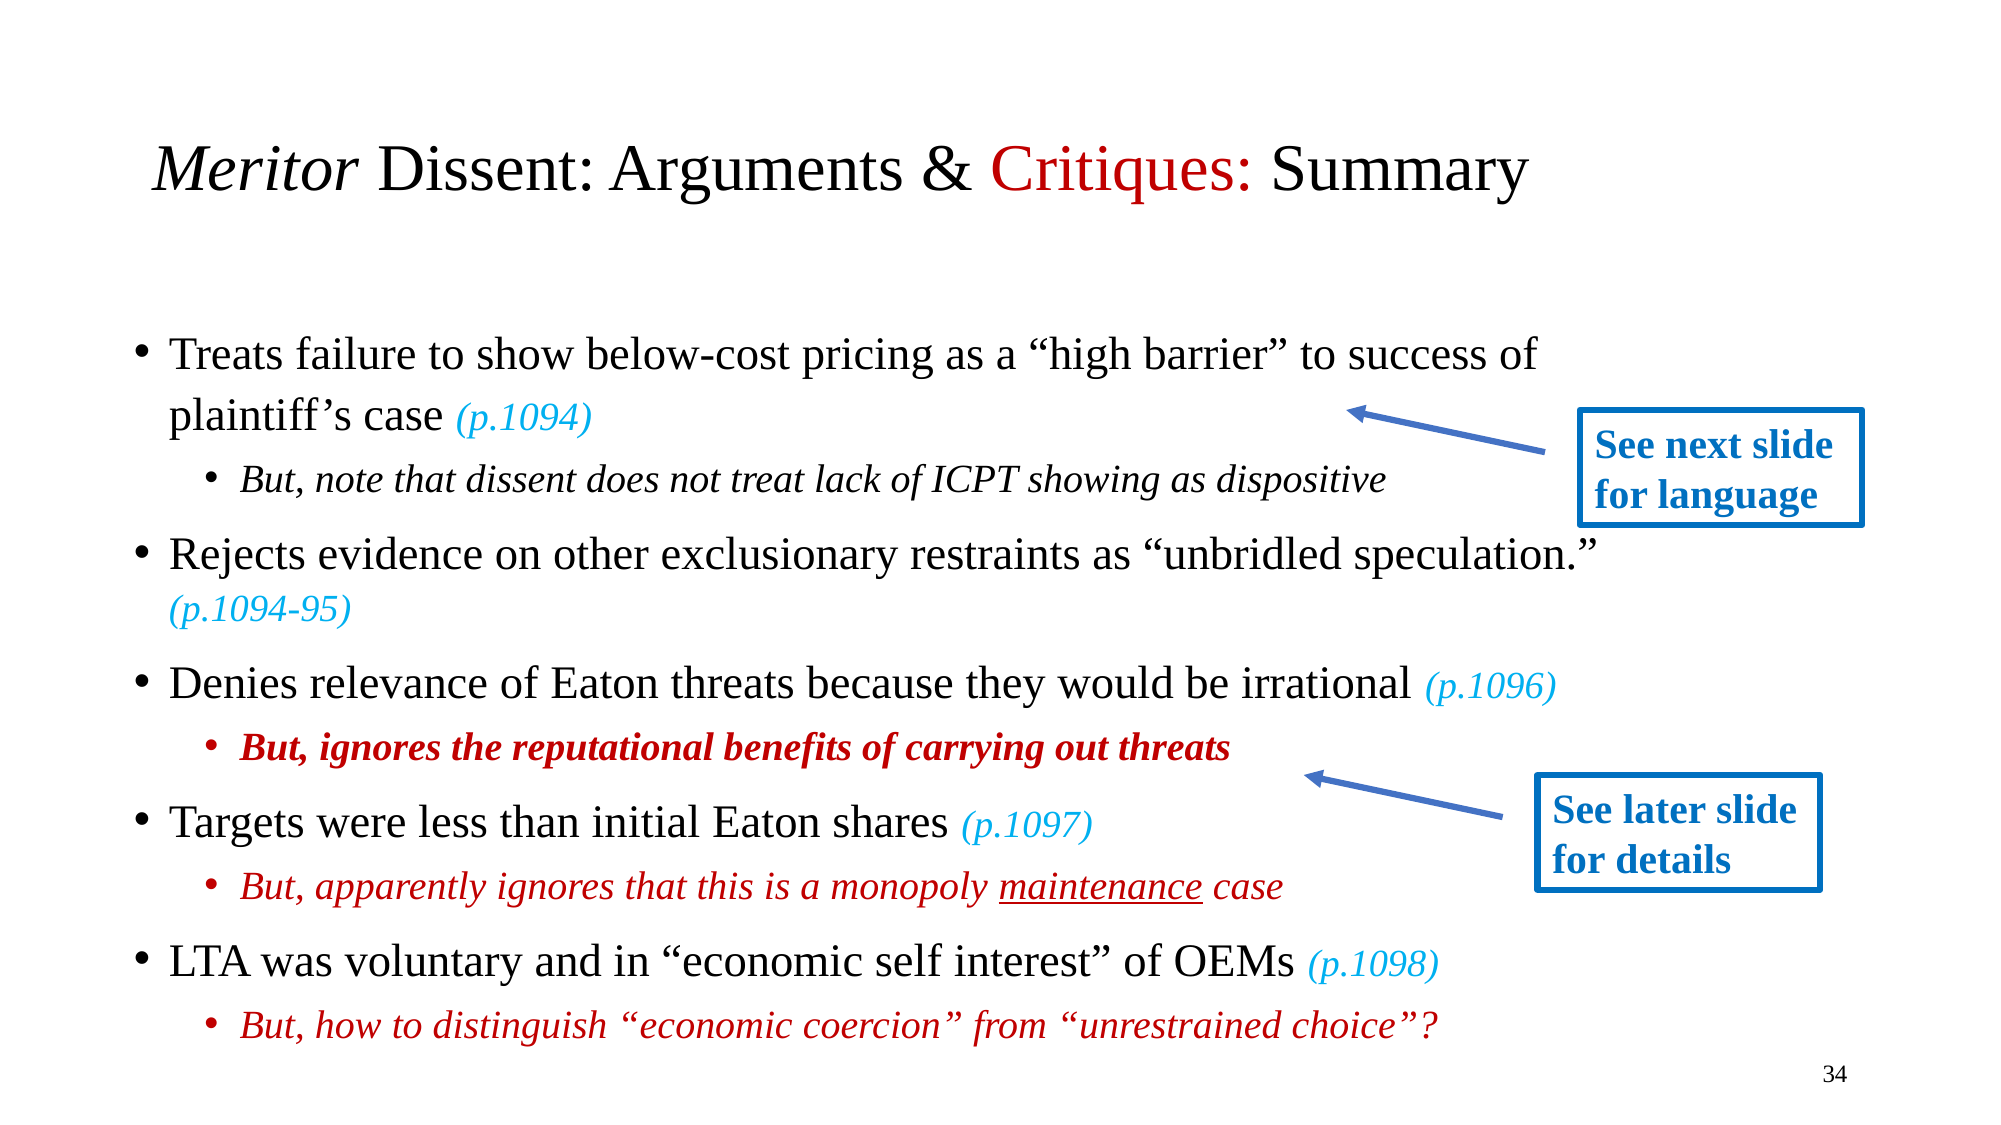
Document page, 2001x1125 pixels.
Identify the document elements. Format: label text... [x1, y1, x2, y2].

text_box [1346, 409, 1545, 453]
list Treats failure to show below-cost pricing as a “high barrier” to success of plaintiff’s case (p.1094) But, note that dissent does not treat lack of ICPT showing as dispositive Rejects evidence on other exclusionary restraints as “unbridled speculation.” (p.1094-95) Denies relevance of Eaton threats because they would be irrational (p.1096) But, ignores the reputational benefits of carrying out threats Targets were less than initial Eaton shares (p.1097) But, apparently ignores that this is a monopoly maintenance case LTA was voluntary and in “economic self interest” of OEMs (p.1098) But, how to distinguish “economic coercion” from “unrestrained choice”? [118, 309, 1700, 1073]
title Meritor Dissent: Arguments & Critiques: Summary [137, 59, 1863, 278]
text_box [1303, 774, 1503, 818]
text_box See next slide for language [1579, 409, 1863, 525]
slide_number 34 [1412, 1042, 1863, 1103]
text_box See later slide for details [1537, 774, 1821, 890]
